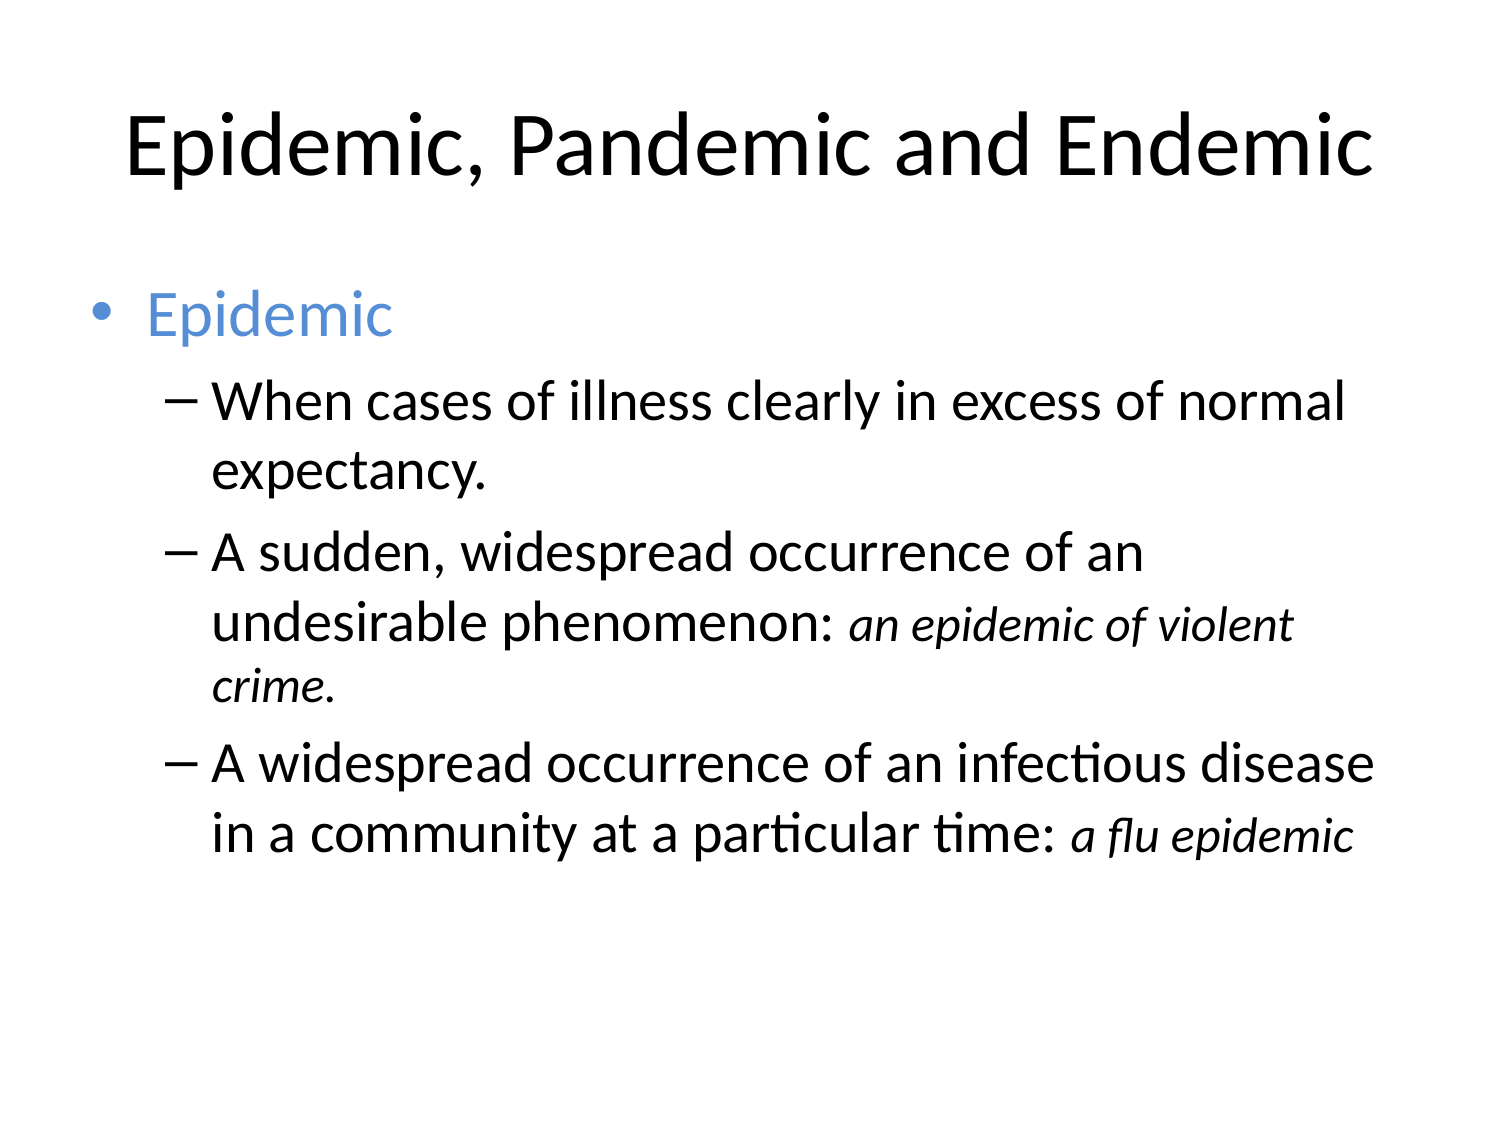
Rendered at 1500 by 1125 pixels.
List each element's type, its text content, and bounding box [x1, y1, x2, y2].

list Epidemic When cases of illness clearly in excess of normal expectancy. A sudden, widespread occurrence of an undesirable phenomenon: an epidemic of violent crime. A widespread occurrence of an infectious disease in a community at a particular time: a flu epidemic [75, 262, 1425, 1050]
title Epidemic, Pandemic and Endemic [75, 45, 1425, 233]
